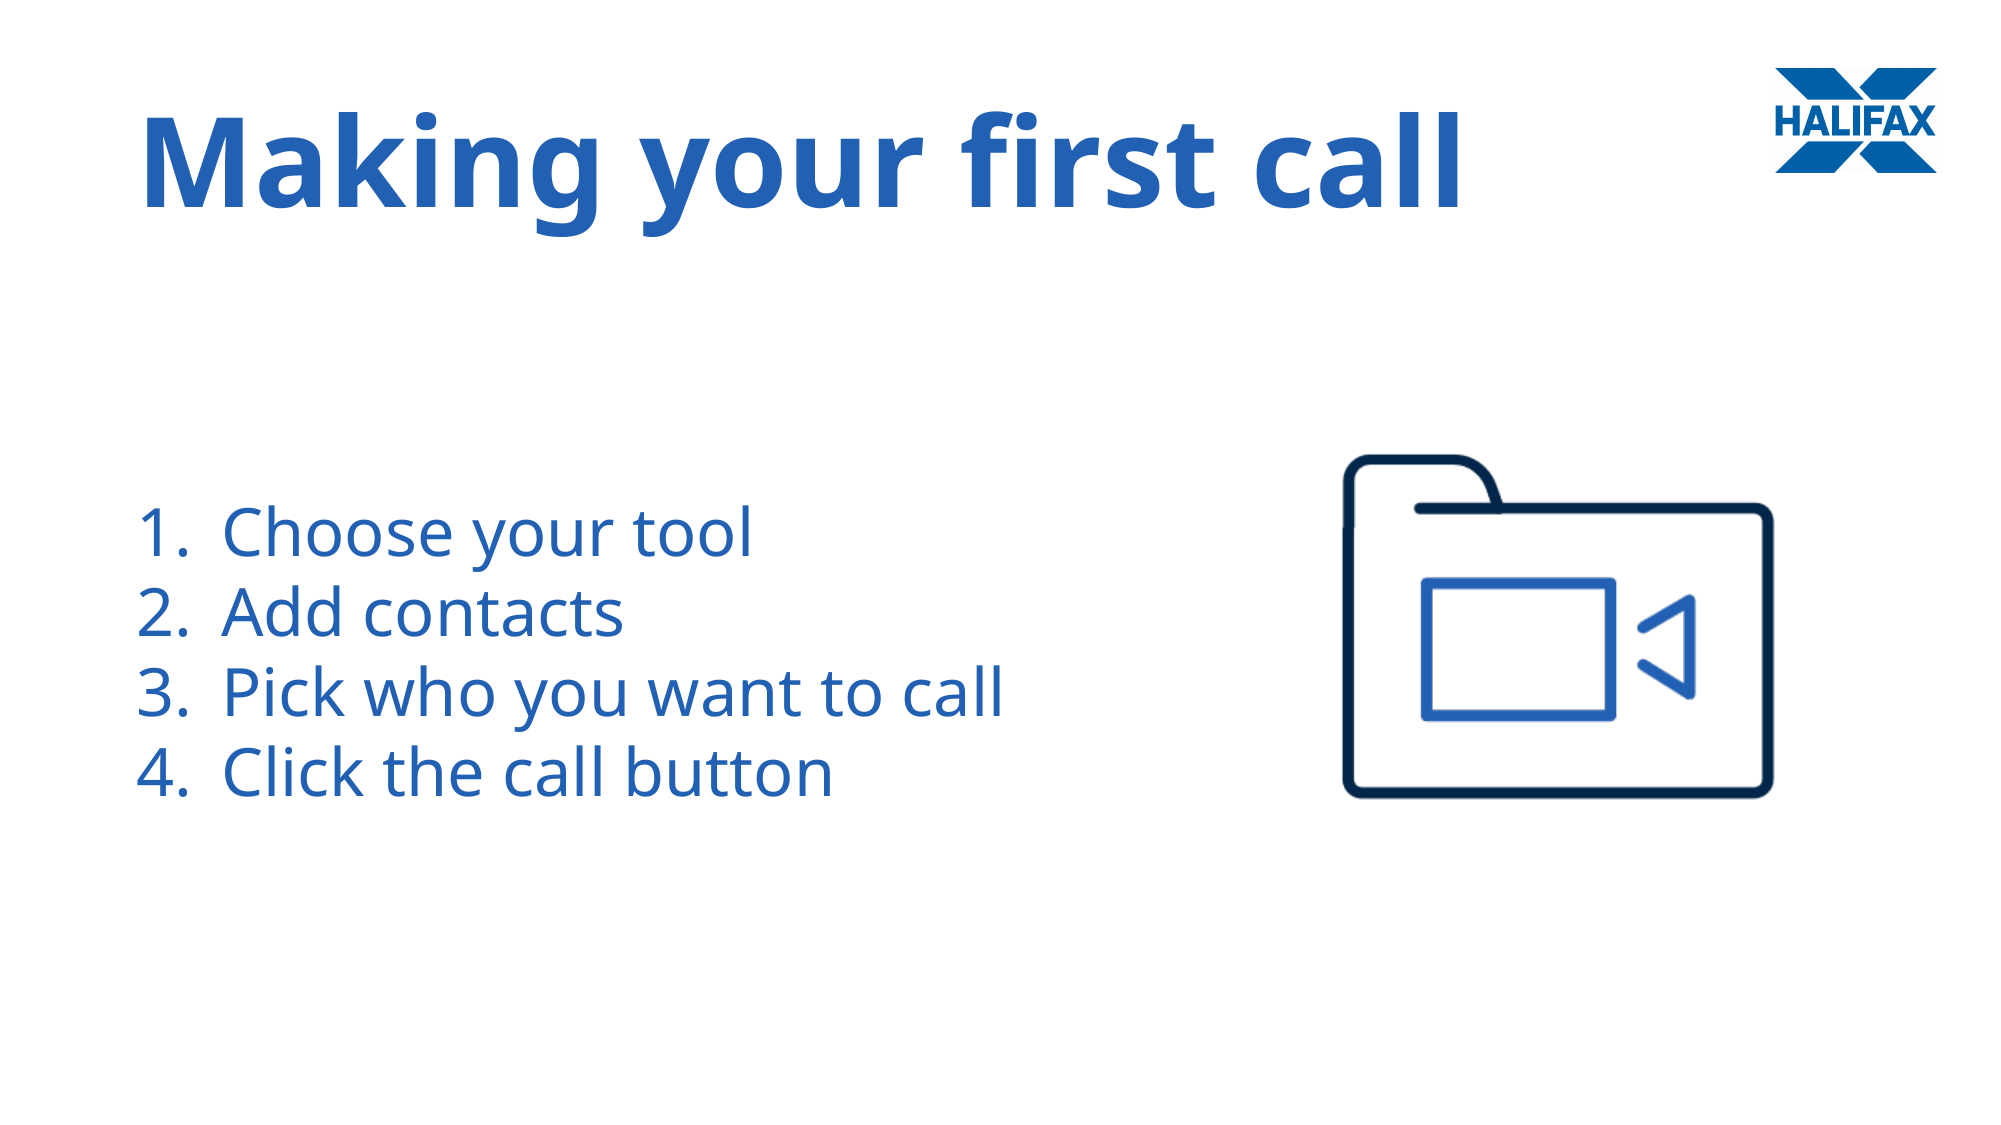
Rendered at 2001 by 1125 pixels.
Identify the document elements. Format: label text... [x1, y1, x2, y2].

list Choose your tool Add contacts Pick who you want to call Click the call button [121, 328, 1170, 972]
list Making your first call [121, 75, 1579, 221]
picture [1775, 68, 1937, 173]
picture [1236, 327, 1879, 972]
